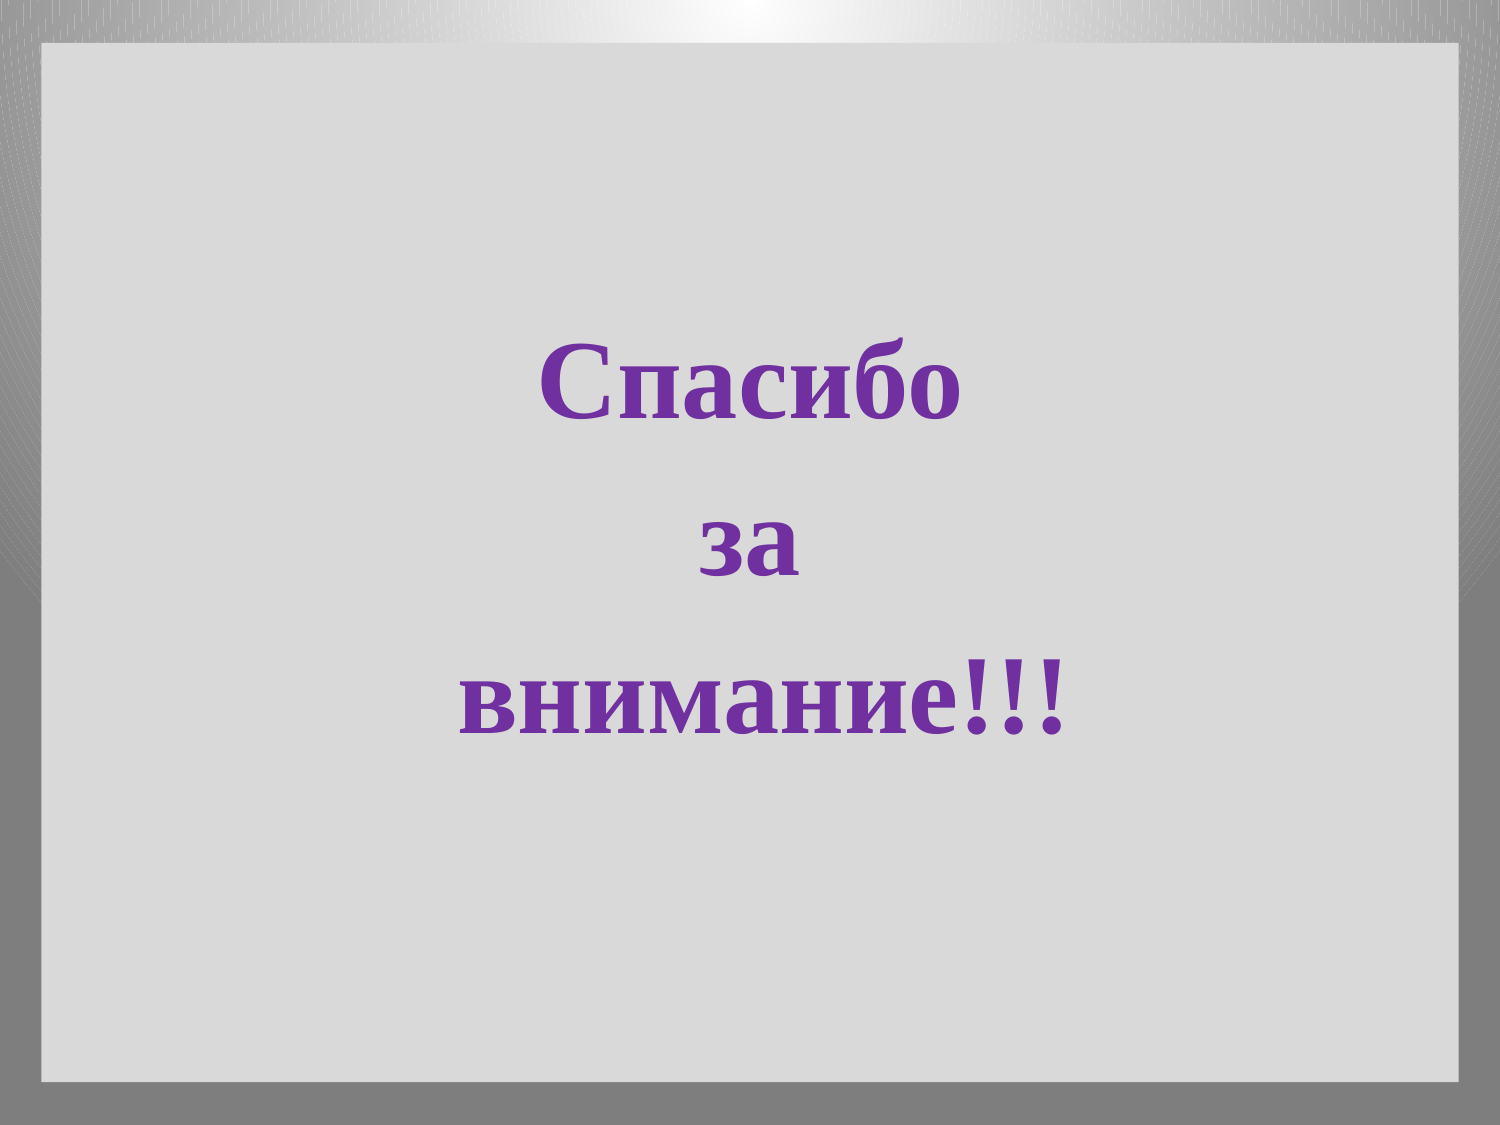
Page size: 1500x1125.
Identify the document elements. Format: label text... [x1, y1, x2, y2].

list Спасибо за внимание!!! [41, 42, 1459, 1083]
